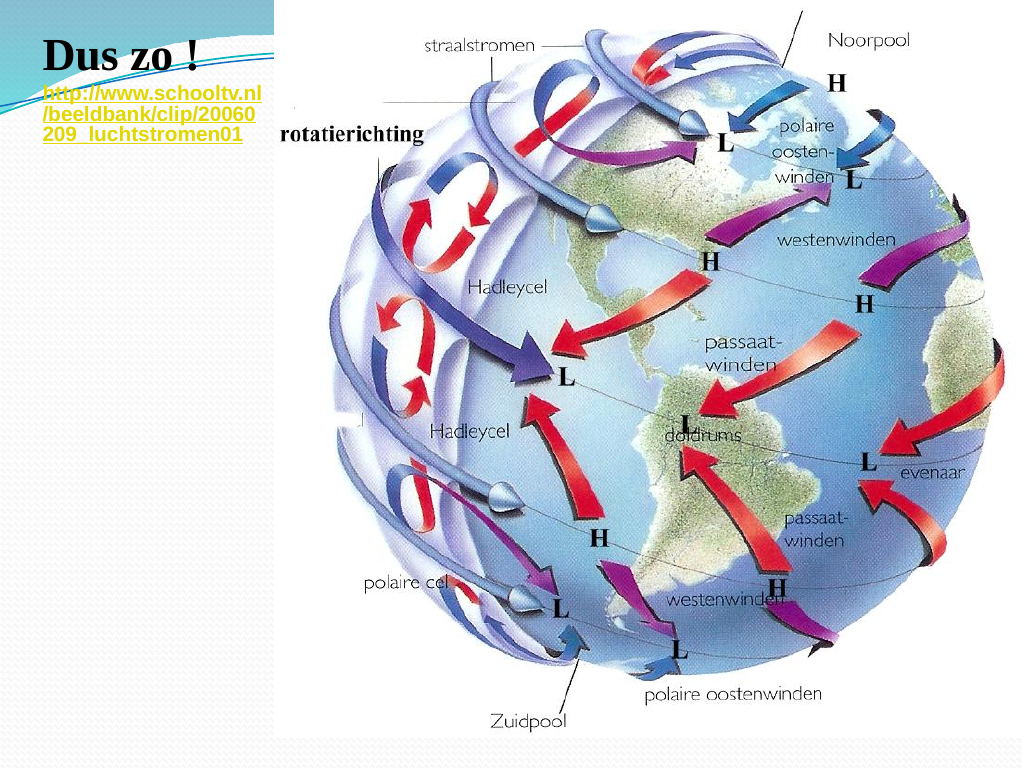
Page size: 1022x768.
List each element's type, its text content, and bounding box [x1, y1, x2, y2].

text_box Dus zo ! http://www.schooltv.nl/beeldbank/clip/20060209_luchtstromen01 [32, 19, 267, 110]
picture [274, 0, 1022, 739]
